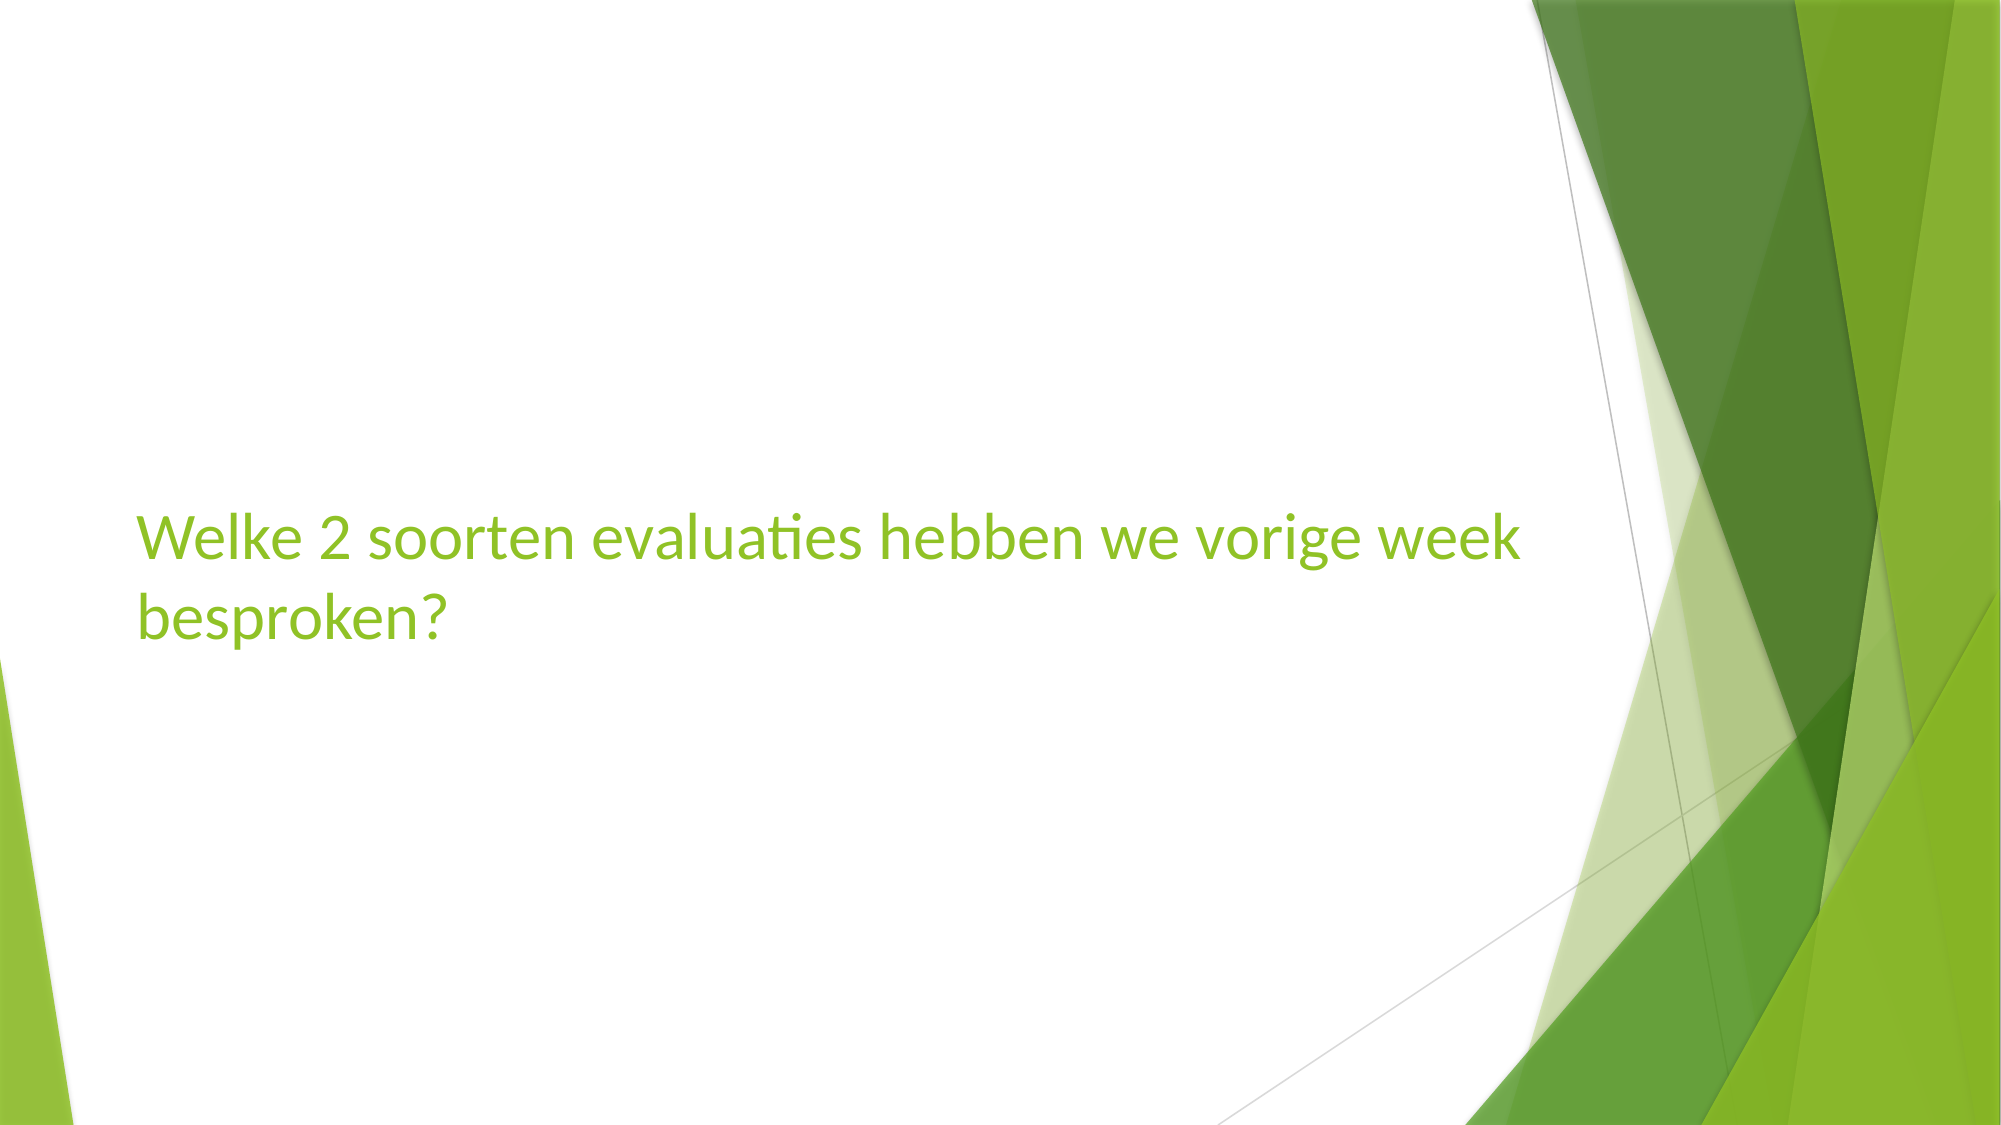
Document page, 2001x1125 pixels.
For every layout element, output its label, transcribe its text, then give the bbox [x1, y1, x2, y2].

text_box Welke 2 soorten evaluaties hebben we vorige week besproken? [121, 405, 1612, 980]
